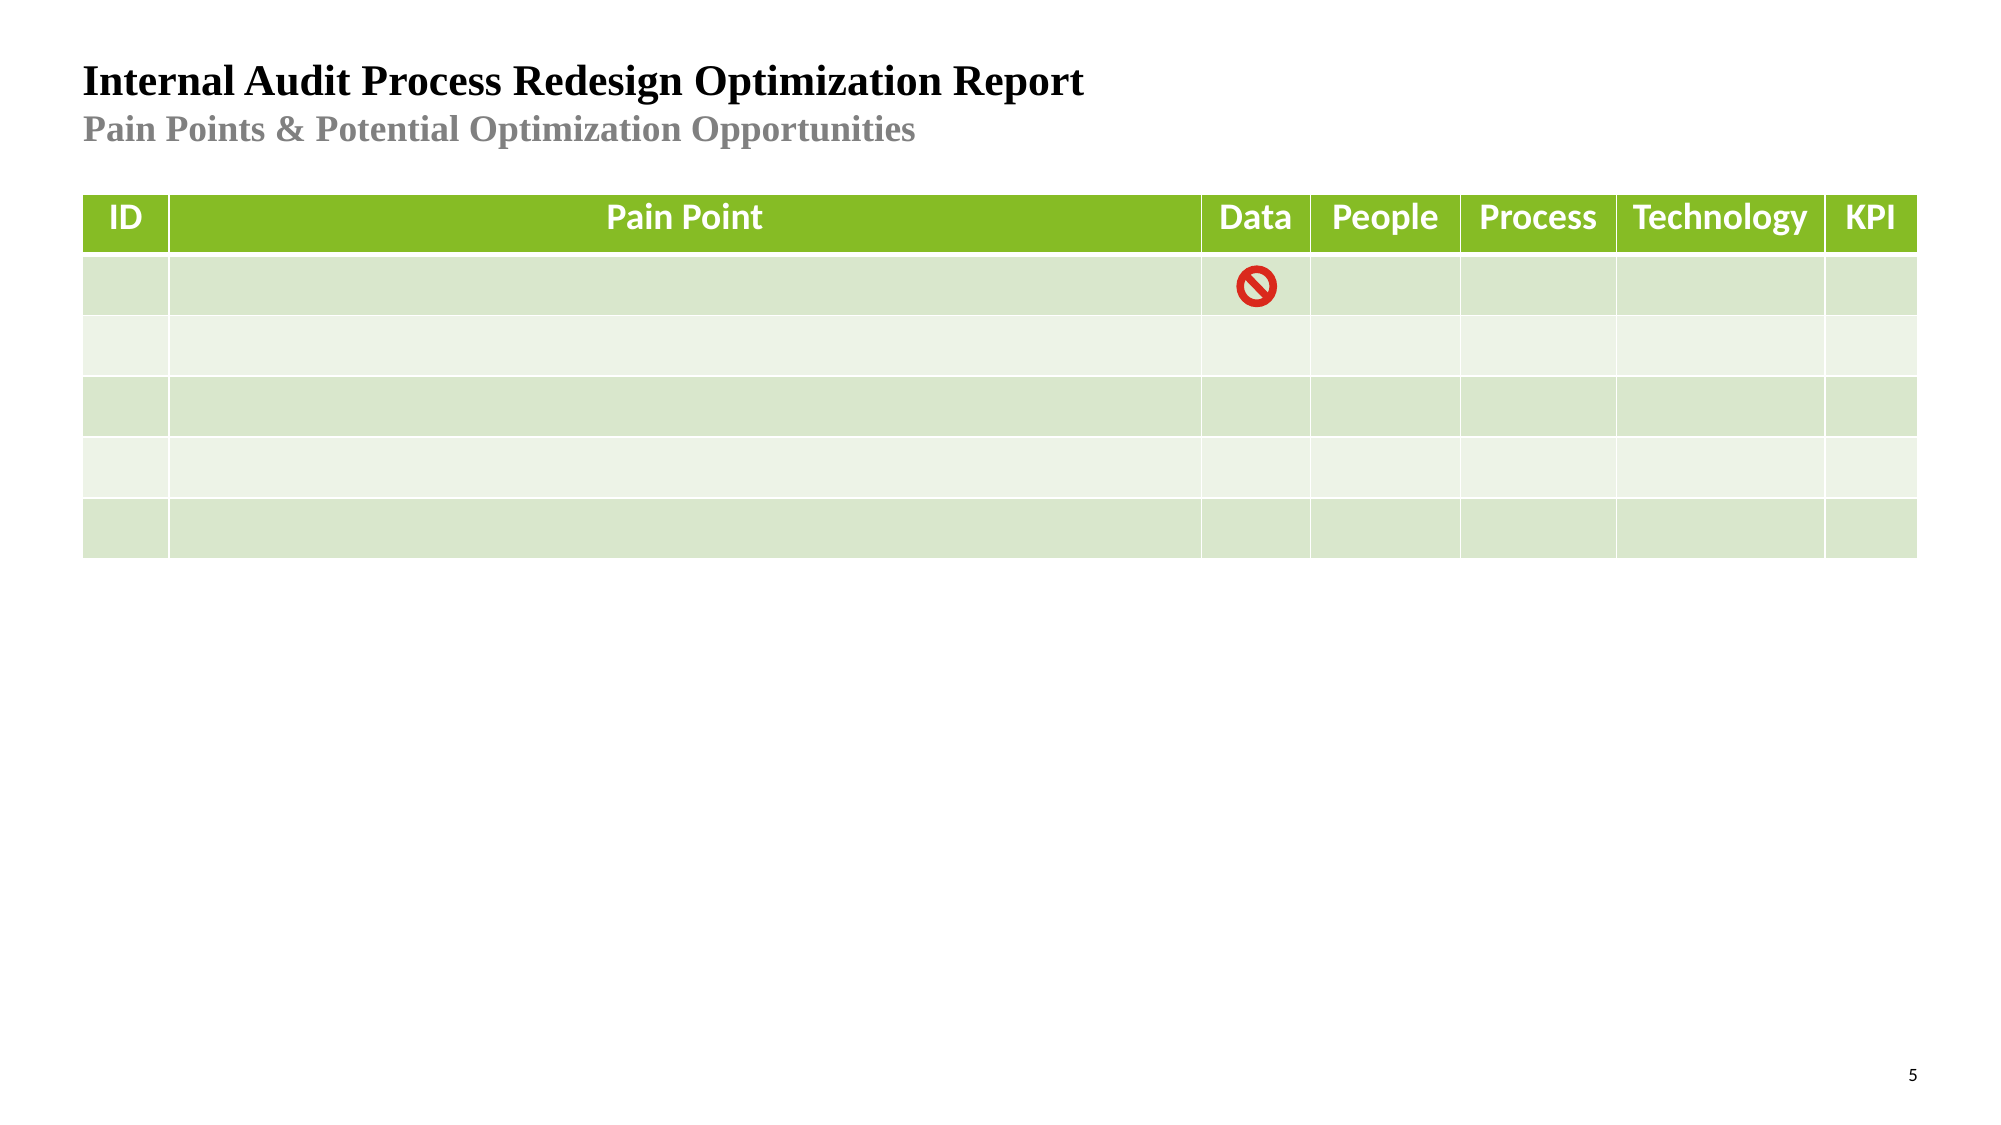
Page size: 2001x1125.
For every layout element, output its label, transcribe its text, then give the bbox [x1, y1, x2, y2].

table_cell [1311, 257, 1460, 315]
table_cell [1826, 499, 1917, 558]
table_cell [83, 499, 168, 558]
table_cell [1202, 377, 1310, 436]
table_cell [1826, 438, 1917, 497]
table_cell [1461, 257, 1616, 315]
table_header Pain Point [170, 195, 1201, 252]
table_cell [1461, 438, 1616, 497]
table_header Data [1202, 195, 1310, 252]
table_cell [1826, 316, 1917, 375]
table_cell [1617, 438, 1824, 497]
table_cell [1311, 316, 1460, 375]
table_cell [1202, 316, 1310, 375]
table_cell [1826, 377, 1917, 436]
table_cell [170, 316, 1201, 375]
table_cell [1826, 257, 1917, 315]
table_cell [1461, 499, 1616, 558]
table_header People [1311, 195, 1460, 252]
table_cell [1311, 377, 1460, 436]
table_cell [1617, 499, 1824, 558]
table_header KPI [1826, 195, 1917, 252]
table_cell [1202, 438, 1310, 497]
table_cell [83, 377, 168, 436]
table_cell [83, 257, 168, 315]
table_cell [83, 438, 168, 497]
title Internal Audit Process Redesign Optimization Report [82, 52, 1918, 107]
table_cell [170, 438, 1201, 497]
table_cell [1461, 316, 1616, 375]
table_cell [1311, 499, 1460, 558]
table_cell [83, 316, 168, 375]
table_cell [1617, 316, 1824, 375]
table_cell [170, 377, 1201, 436]
table_cell [1461, 377, 1616, 436]
table_header ID [83, 195, 168, 252]
table_cell [170, 257, 1201, 315]
table_cell [1617, 377, 1824, 436]
table_cell [170, 499, 1201, 558]
table_cell [1617, 257, 1824, 315]
table_header Process [1461, 195, 1616, 252]
table_cell [1202, 257, 1310, 315]
text_box [1236, 265, 1278, 308]
table_cell [1311, 438, 1460, 497]
table_cell [1202, 499, 1310, 558]
table_header Technology [1617, 195, 1824, 252]
text_box Pain Points & Potential Optimization Opportunities [83, 104, 1919, 160]
